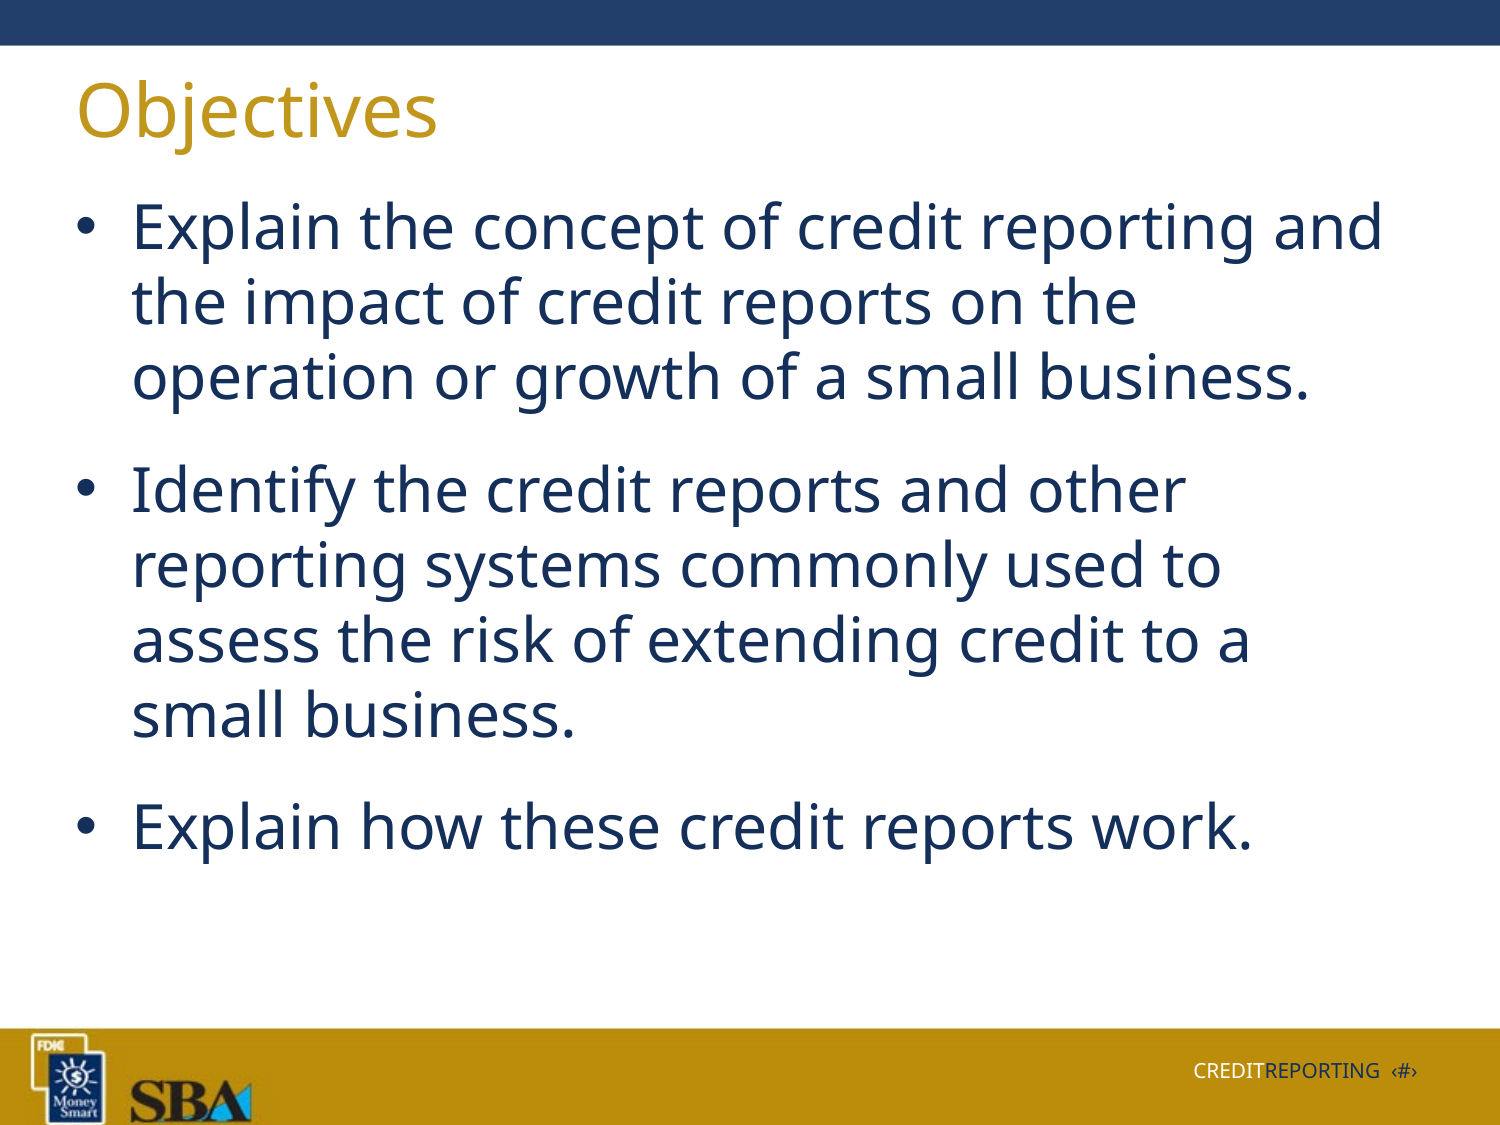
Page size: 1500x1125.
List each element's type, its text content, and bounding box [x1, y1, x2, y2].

list Explain the concept of credit reporting and the impact of credit reports on the operation or growth of a small business. Identify the credit reports and other reporting systems commonly used to assess the risk of extending credit to a small business. Explain how these credit reports work. [74, 186, 1426, 888]
title Objectives [74, 61, 1426, 163]
picture [0, 0, 1500, 1125]
